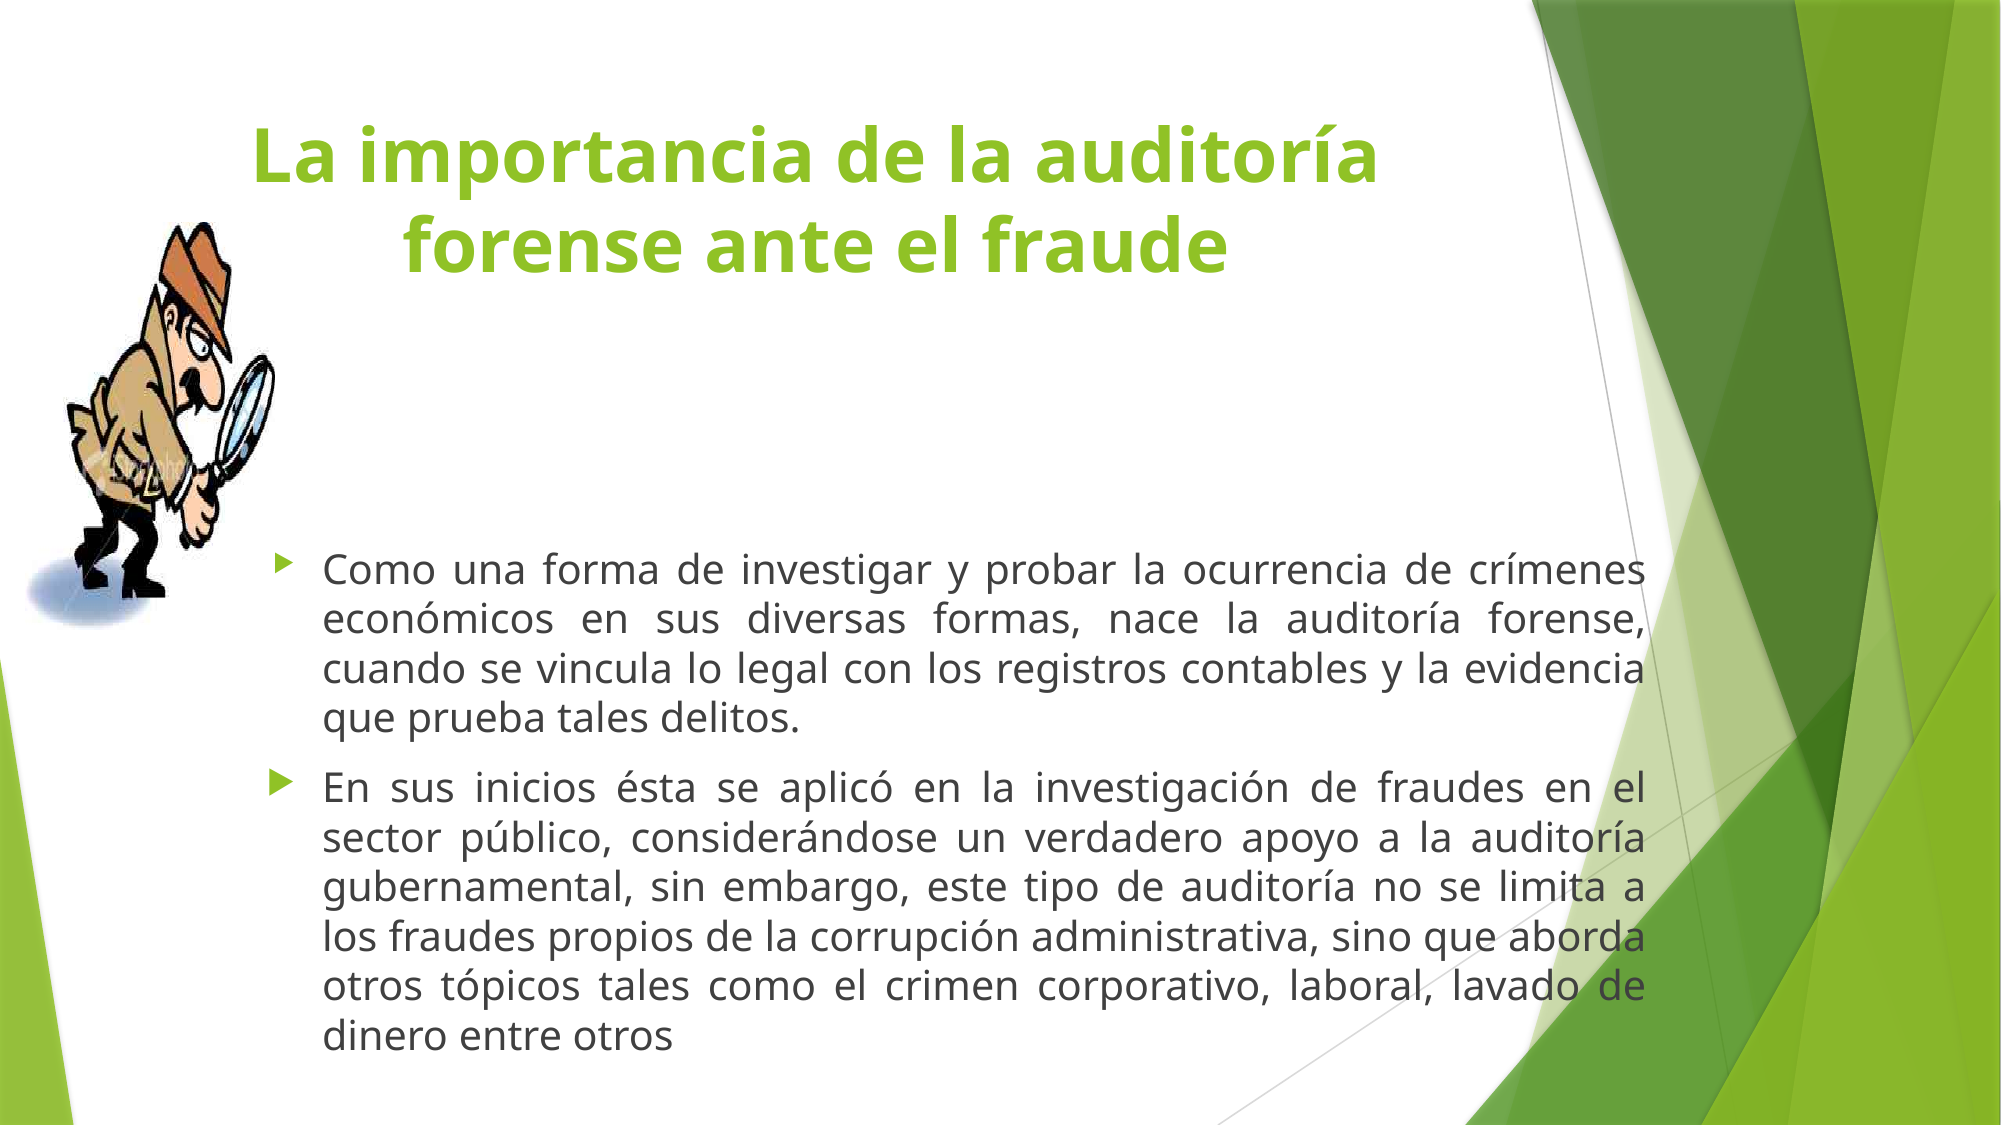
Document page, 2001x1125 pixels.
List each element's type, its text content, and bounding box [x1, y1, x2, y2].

list Como una forma de investigar y probar la ocurrencia de crímenes económicos en sus diversas formas, nace la auditoría forense, cuando se vincula lo legal con los registros contables y la evidencia que prueba tales delitos. En sus inicios ésta se aplicó en la investigación de fraudes en el sector público, considerándose un verdadero apoyo a la auditoría gubernamental, sin embargo, este tipo de auditoría no se limita a los fraudes propios de la corrupción administrativa, sino que aborda otros tópicos tales como el crimen corporativo, laboral, lavado de dinero entre otros [251, 535, 1662, 1071]
picture [25, 222, 276, 630]
title La importancia de la auditoría forense ante el fraude [111, 99, 1522, 317]
